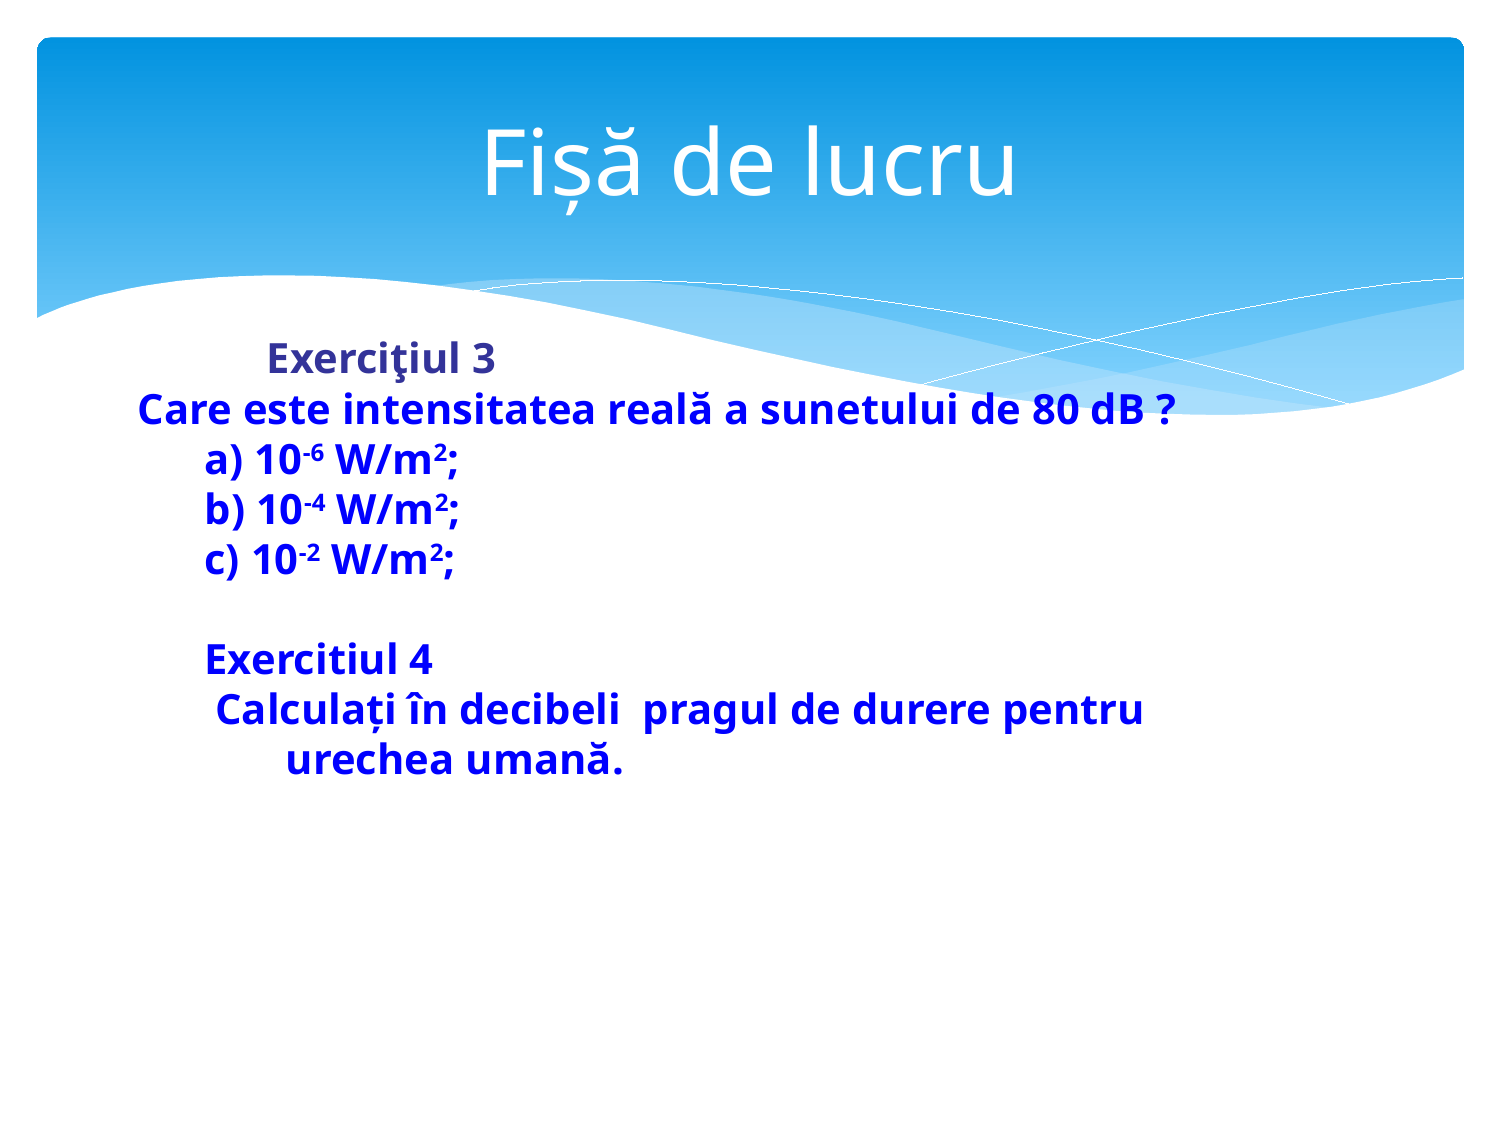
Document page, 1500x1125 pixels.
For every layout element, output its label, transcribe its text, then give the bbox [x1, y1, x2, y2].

text_box Exerciţiul 3 Care este intensitatea reală a sunetului de 80 dB ? a) 10-6 W/m2; b) 10-4 W/m2; c) 10-2 W/m2; Exercitiul 4 Calculați în decibeli pragul de durere pentru urechea umană. [112, 324, 1313, 960]
title Fișă de lucru [75, 55, 1425, 261]
